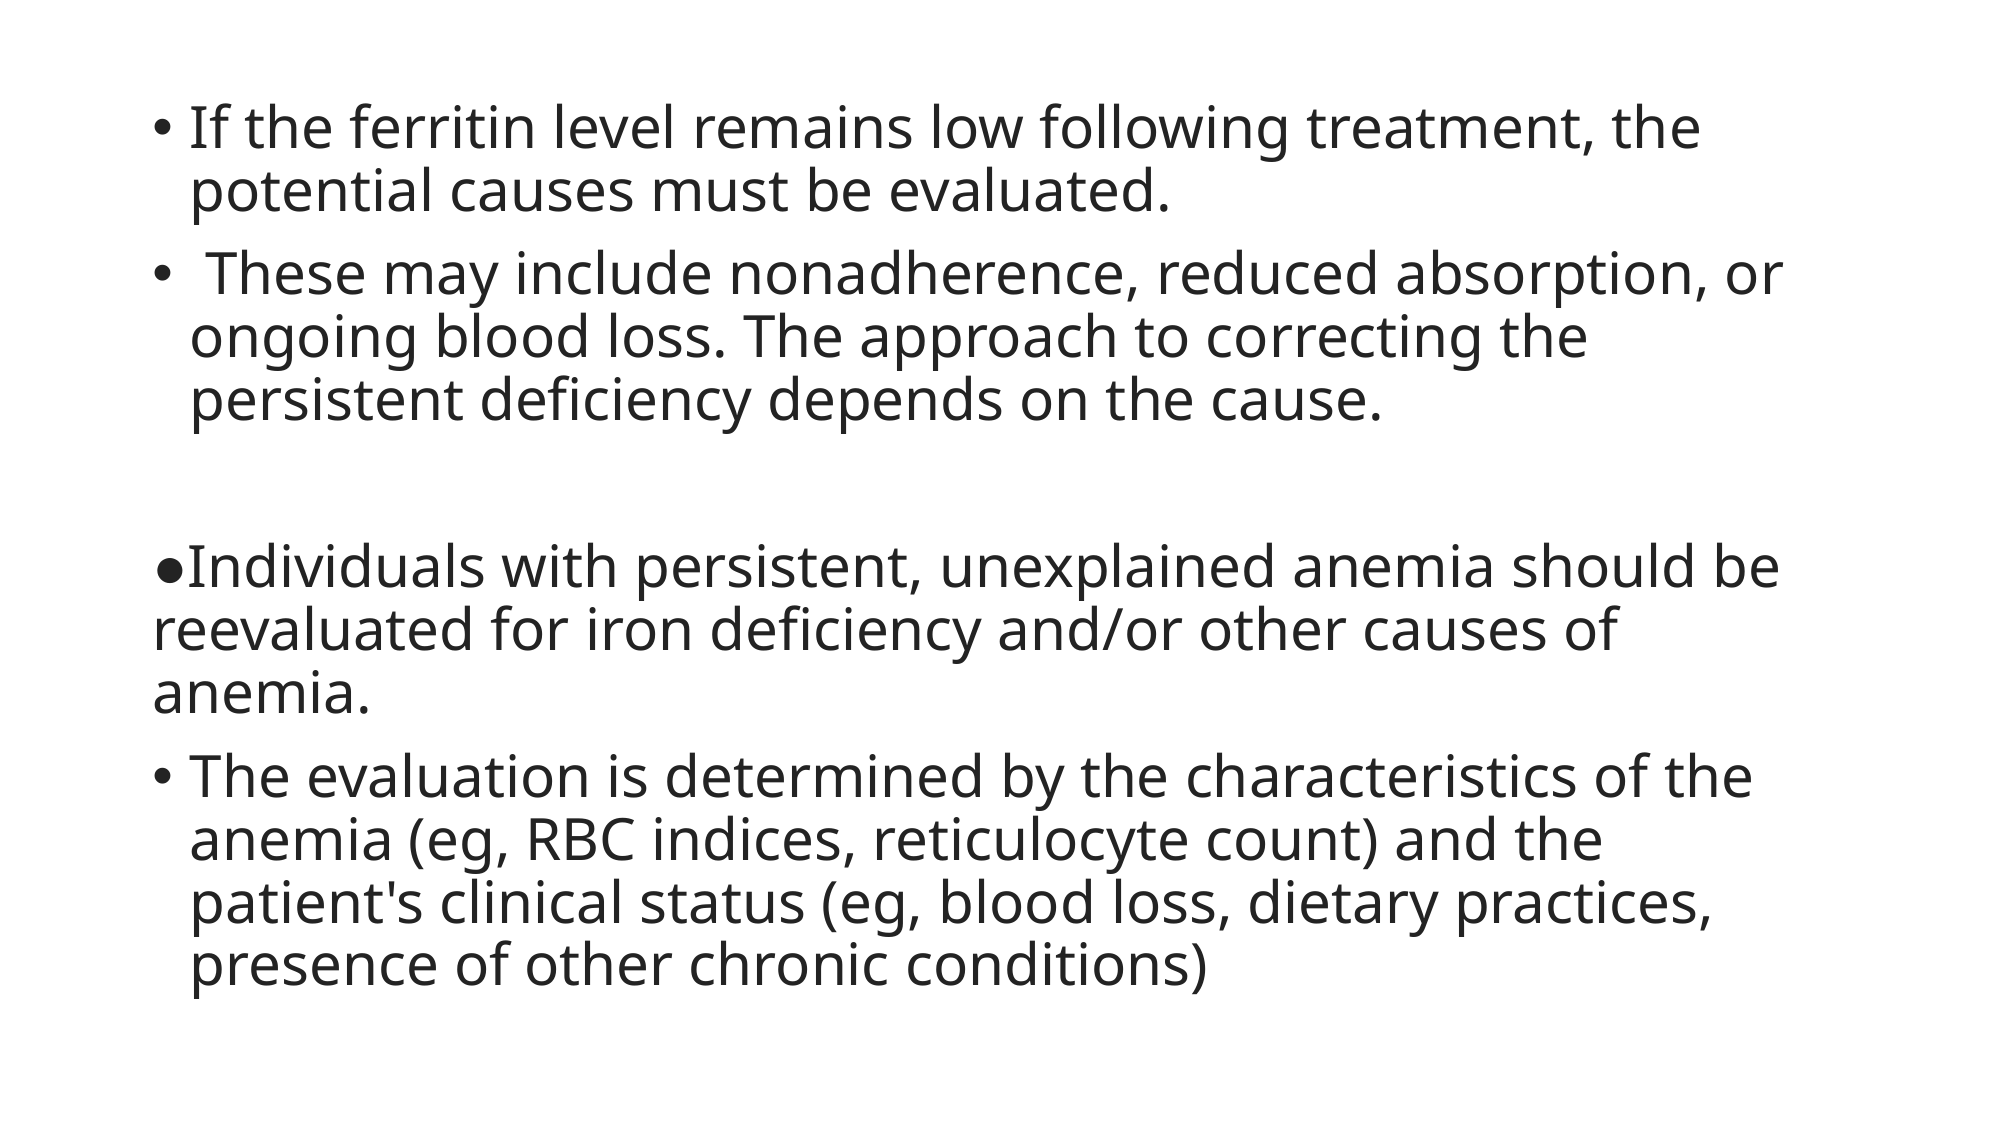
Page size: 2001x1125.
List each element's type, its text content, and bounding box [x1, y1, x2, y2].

list If the ferritin level remains low following treatment, the potential causes must be evaluated. These may include nonadherence, reduced absorption, or ongoing blood loss. The approach to correcting the persistent deficiency depends on the cause. ●Individuals with persistent, unexplained anemia should be reevaluated for iron deficiency and/or other causes of anemia. The evaluation is determined by the characteristics of the anemia (eg, RBC indices, reticulocyte count) and the patient's clinical status (eg, blood loss, dietary practices, presence of other chronic conditions) [137, 90, 1863, 1014]
